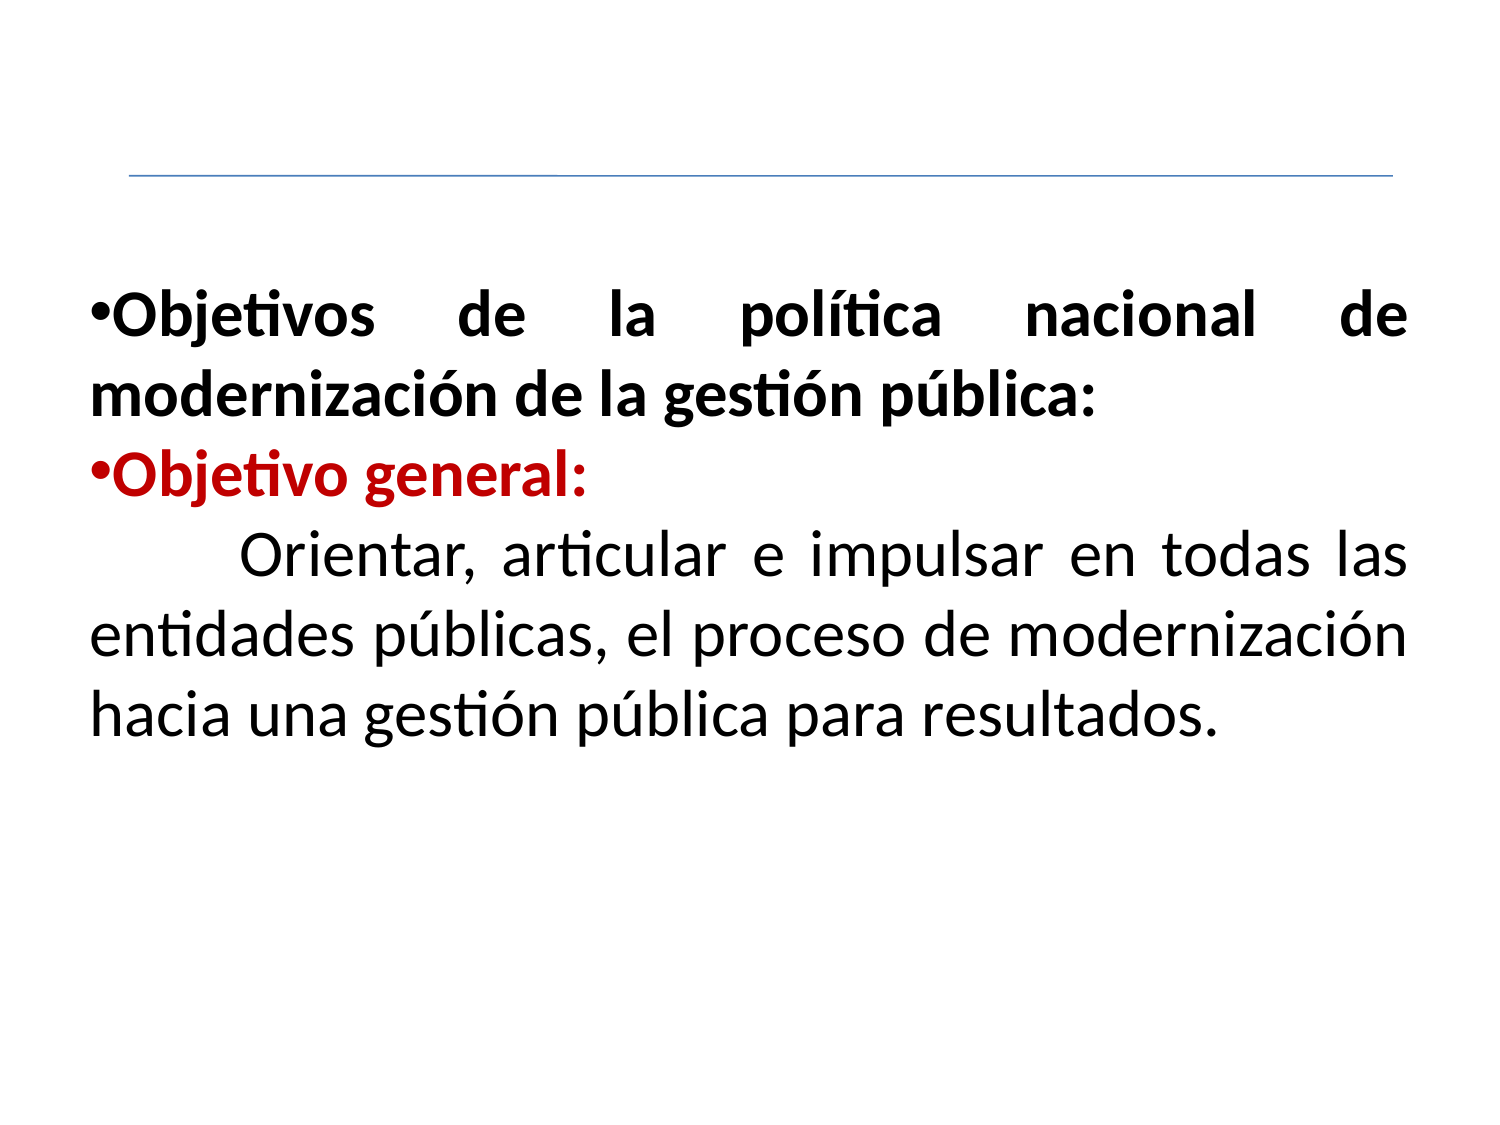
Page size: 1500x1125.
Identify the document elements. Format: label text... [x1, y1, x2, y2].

text_box [75, 45, 1425, 233]
text_box Objetivos de la política nacional de modernización de la gestión pública: Objetivo general: Orientar, articular e impulsar en todas las entidades públicas, el proceso de modernización hacia una gestión pública para resultados. [75, 262, 1425, 1005]
